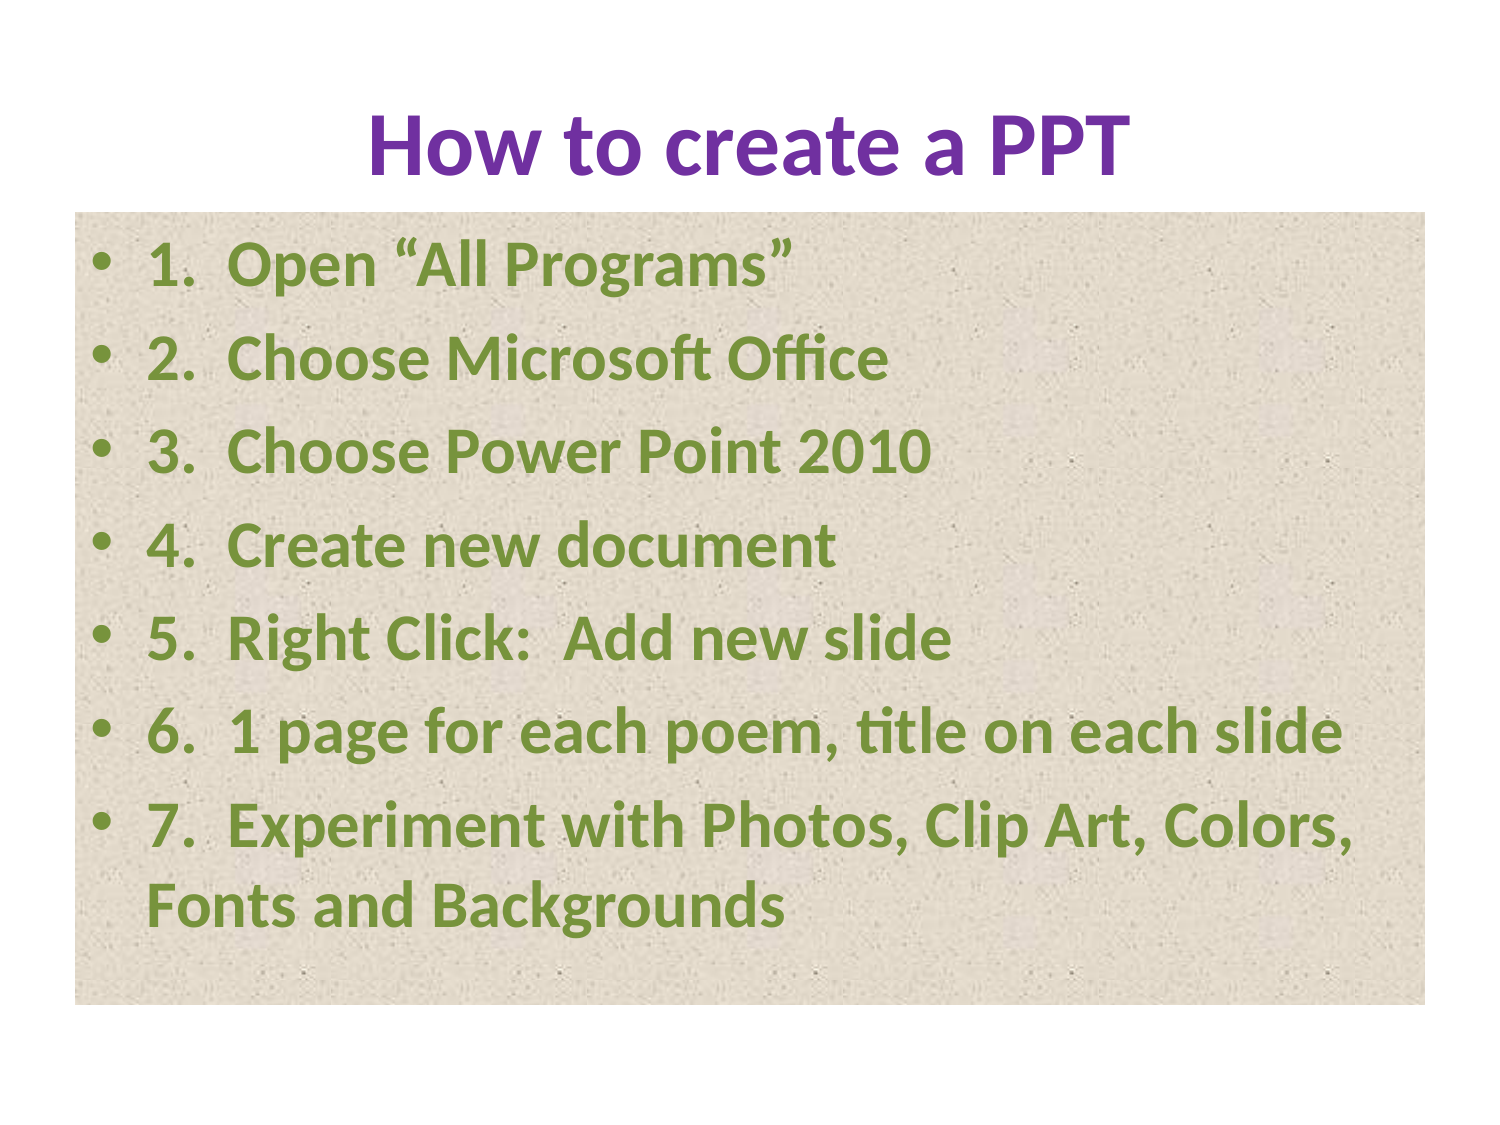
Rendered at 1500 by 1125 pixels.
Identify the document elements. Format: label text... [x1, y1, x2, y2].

list 1. Open “All Programs” 2. Choose Microsoft Office 3. Choose Power Point 2010 4. Create new document 5. Right Click: Add new slide 6. 1 page for each poem, title on each slide 7. Experiment with Photos, Clip Art, Colors, Fonts and Backgrounds [75, 212, 1425, 1005]
title How to create a PPT [75, 45, 1425, 212]
